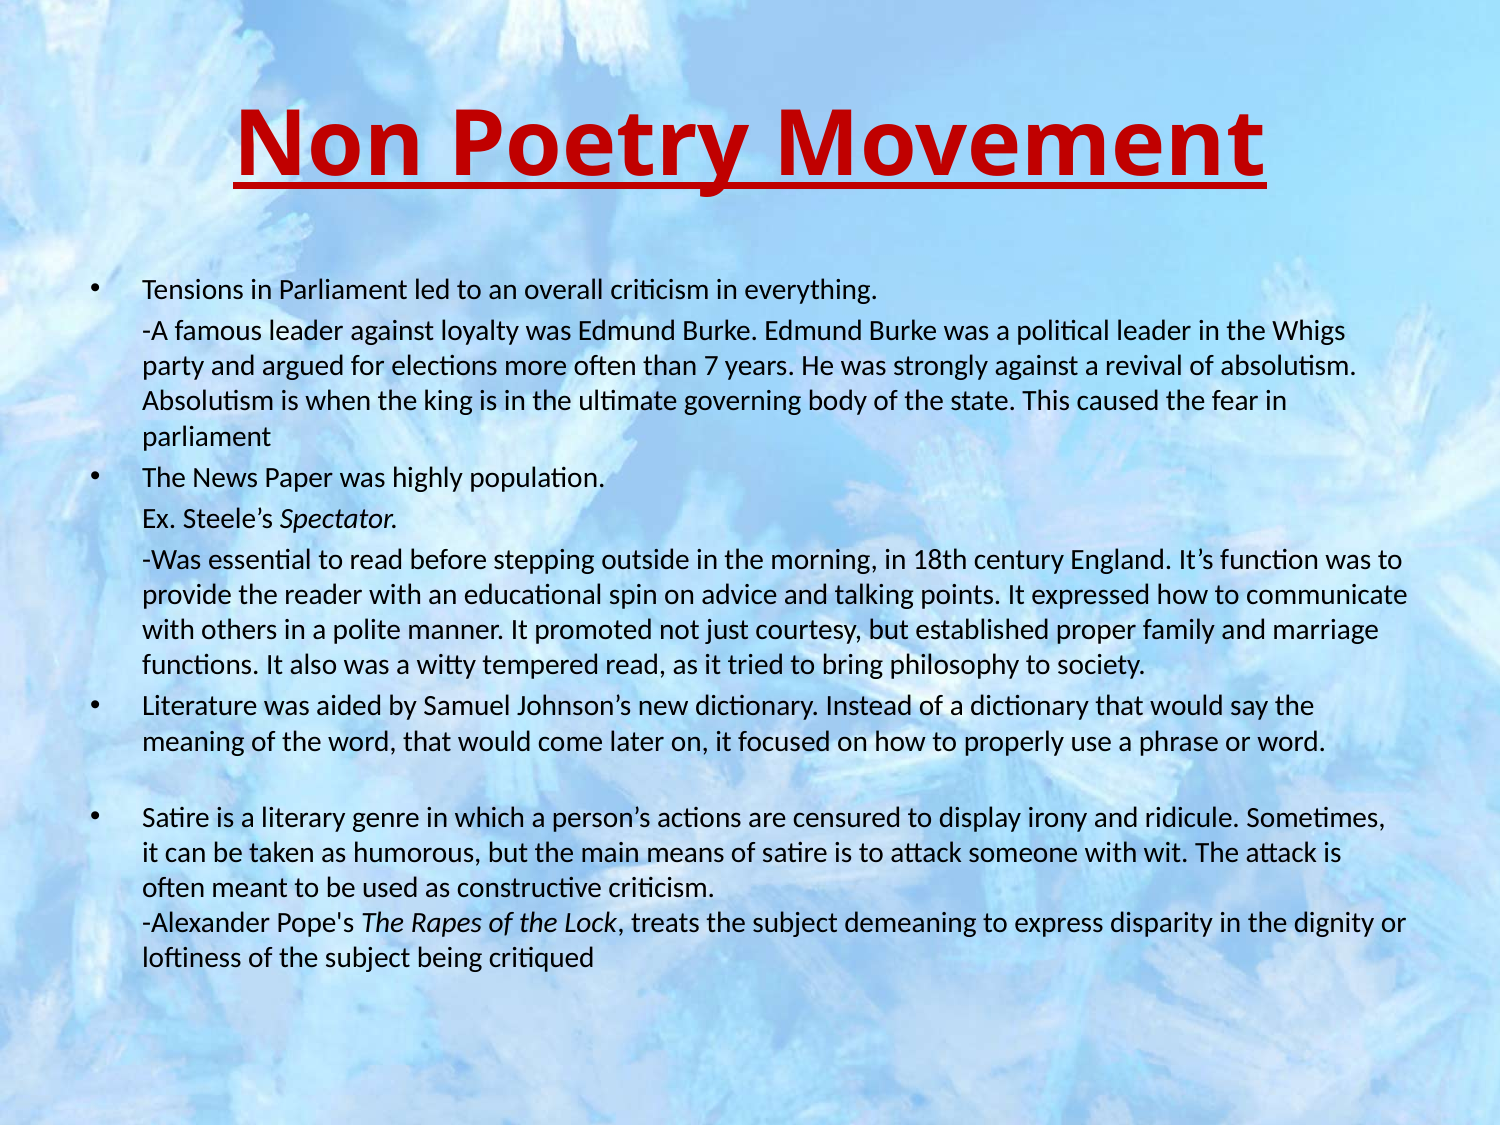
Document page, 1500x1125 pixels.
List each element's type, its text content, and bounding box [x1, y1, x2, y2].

list Tensions in Parliament led to an overall criticism in everything. -A famous leader against loyalty was Edmund Burke. Edmund Burke was a political leader in the Whigs party and argued for elections more often than 7 years. He was strongly against a revival of absolutism. Absolutism is when the king is in the ultimate governing body of the state. This caused the fear in parliament The News Paper was highly population. Ex. Steele’s Spectator. -Was essential to read before stepping outside in the morning, in 18th century England. It’s function was to provide the reader with an educational spin on advice and talking points. It expressed how to communicate with others in a polite manner. It promoted not just courtesy, but established proper family and marriage functions. It also was a witty tempered read, as it tried to bring philosophy to society. Literature was aided by Samuel Johnson’s new dictionary. Instead of a dictionary that would say the meaning of the word, that would come later on, it focused on how to properly use a phrase or word. Satire is a literary genre in which a person’s actions are censured to display irony and ridicule. Sometimes, it can be taken as humorous, but the main means of satire is to attack someone with wit. The attack is often meant to be used as constructive criticism. -Alexander Pope's The Rapes of the Lock, treats the subject demeaning to express disparity in the dignity or loftiness of the subject being critiqued [75, 262, 1425, 1005]
title Non Poetry Movement [75, 45, 1425, 233]
picture [0, 0, 1500, 1125]
